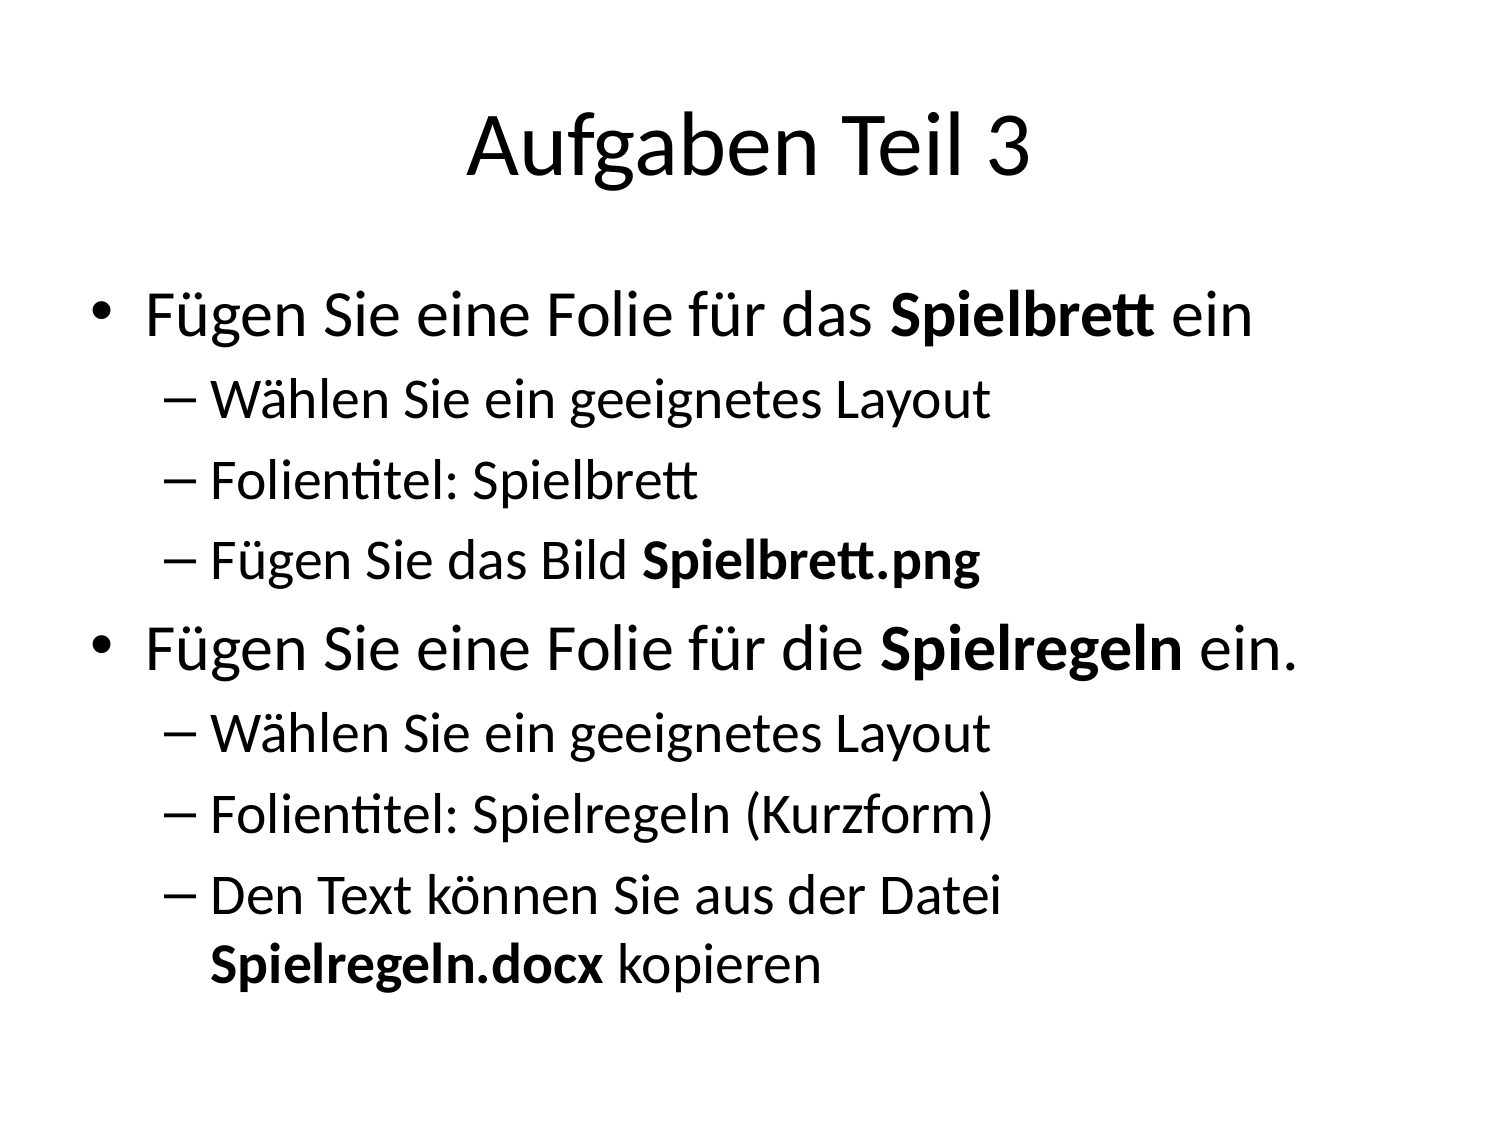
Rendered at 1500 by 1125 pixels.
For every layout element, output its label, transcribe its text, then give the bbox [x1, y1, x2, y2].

list Fügen Sie eine Folie für das Spielbrett ein Wählen Sie ein geeignetes Layout Folientitel: Spielbrett Fügen Sie das Bild Spielbrett.png Fügen Sie eine Folie für die Spielregeln ein. Wählen Sie ein geeignetes Layout Folientitel: Spielregeln (Kurzform) Den Text können Sie aus der Datei Spielregeln.docx kopieren [75, 262, 1425, 1005]
title Aufgaben Teil 3 [75, 45, 1425, 233]
